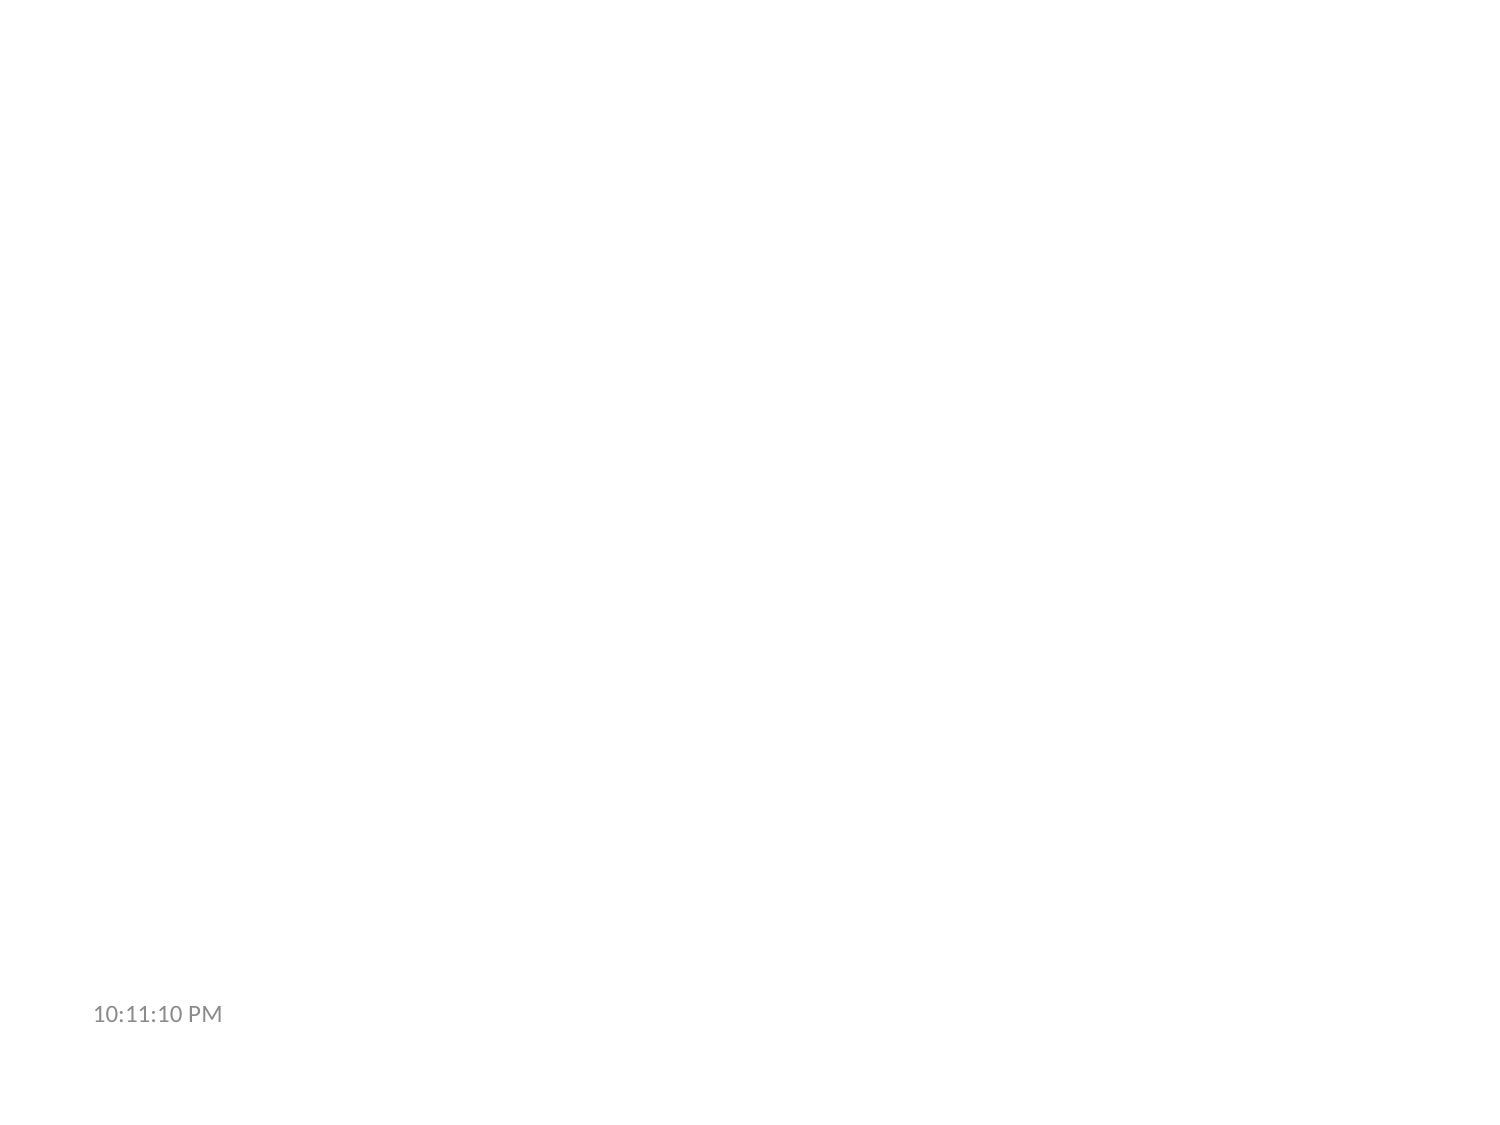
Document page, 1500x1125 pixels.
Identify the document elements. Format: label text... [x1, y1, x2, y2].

text_box 3:35:09 PM [77, 982, 428, 1043]
